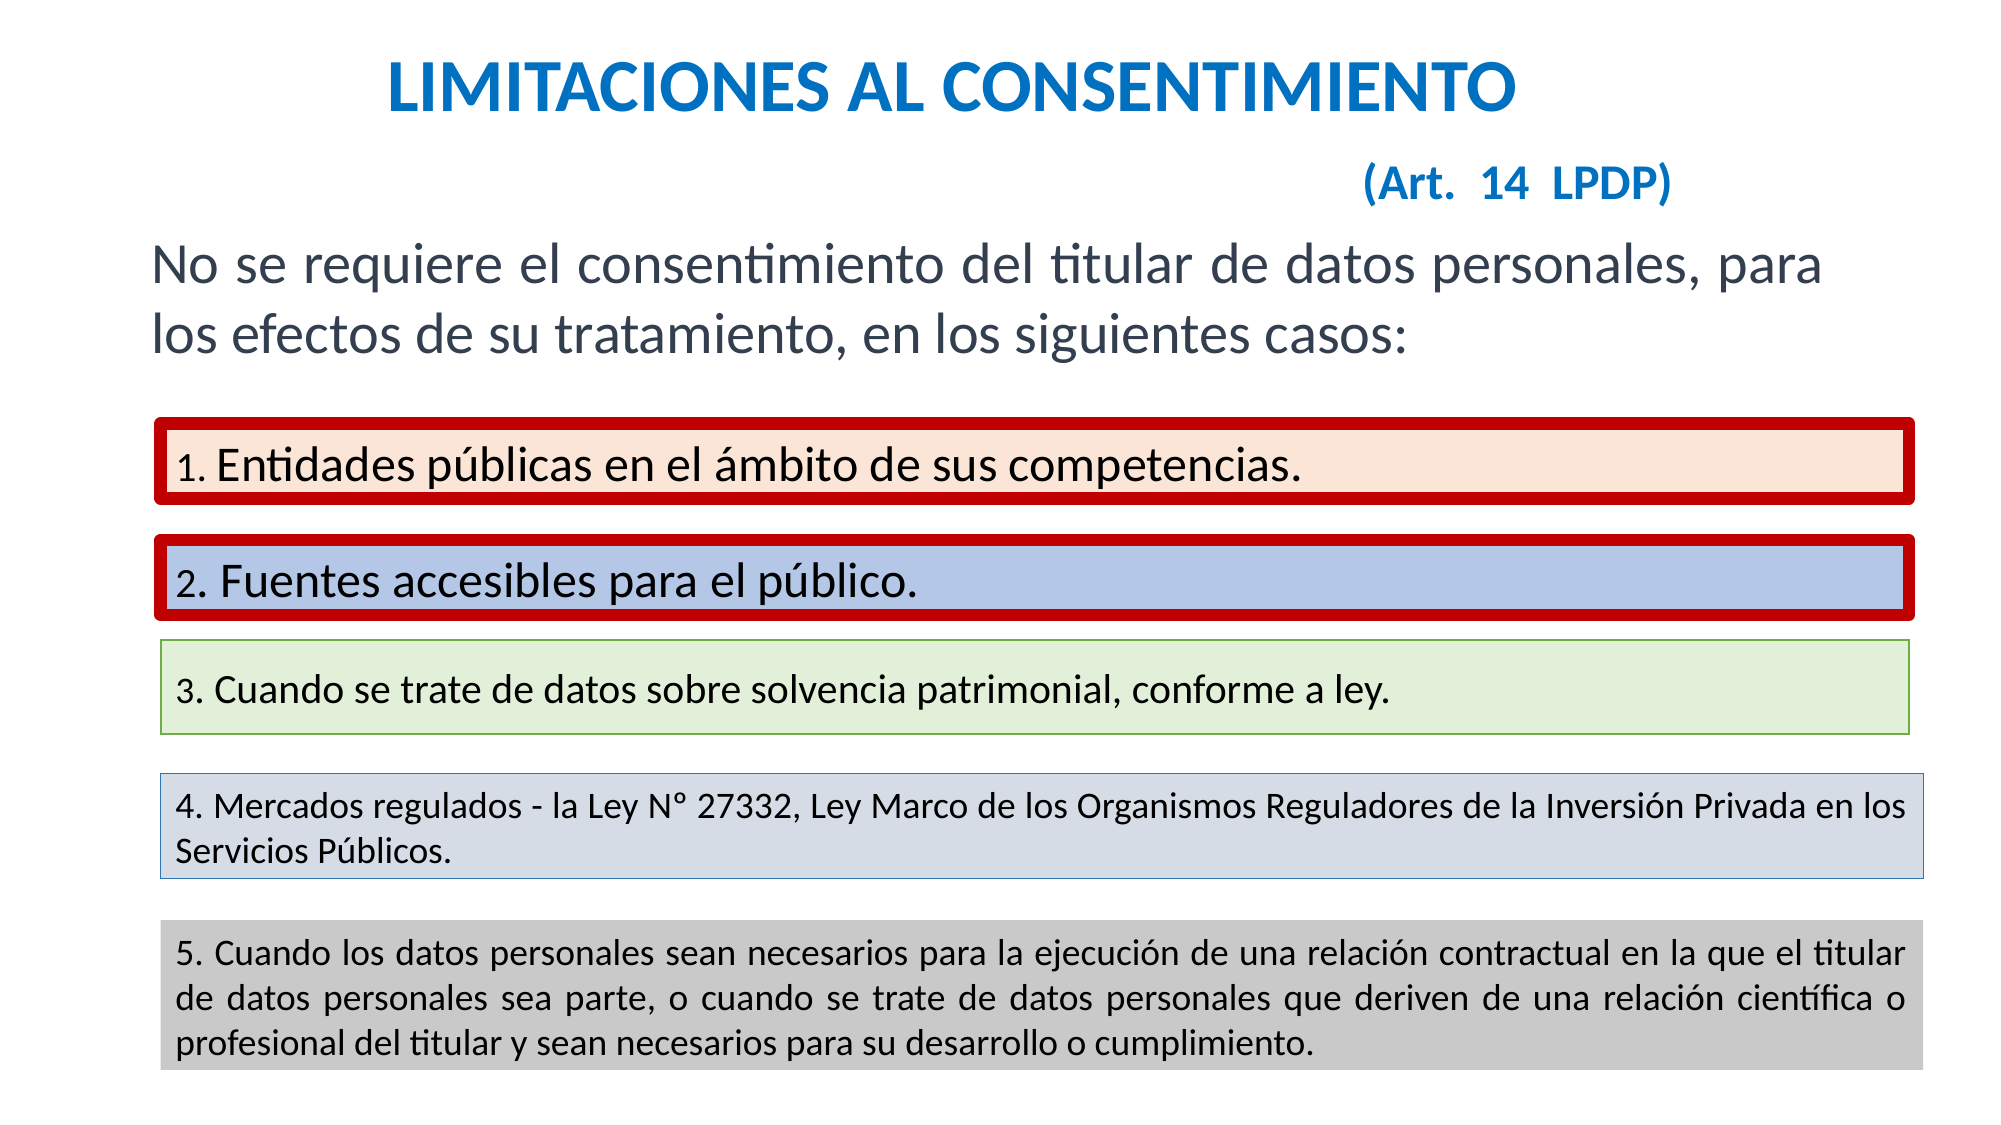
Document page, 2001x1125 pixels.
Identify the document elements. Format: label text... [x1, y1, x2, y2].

text_box 2. Fuentes accesibles para el público. [160, 540, 1909, 615]
text_box 1. Entidades públicas en el ámbito de sus competencias. [160, 423, 1909, 499]
text_box 3. Cuando se trate de datos sobre solvencia patrimonial, conforme a ley. [160, 639, 1910, 735]
text_box LIMITACIONES AL CONSENTIMIENTO [191, 28, 1714, 134]
text_box No se requiere el consentimiento del titular de datos personales, para los efectos de su tratamiento, en los siguientes casos: [136, 217, 1840, 418]
text_box (Art. 14 LPDP) [1347, 141, 1711, 217]
text_box 5. Cuando los datos personales sean necesarios para la ejecución de una relación contractual en la que el titular de datos personales sea parte, o cuando se trate de datos personales que deriven de una relación científica o profesional del titular y sean necesarios para su desarrollo o cumplimiento. [160, 920, 1924, 1070]
text_box 4. Mercados regulados - la Ley Nº 27332, Ley Marco de los Organismos Reguladores de la Inversión Privada en los Servicios Públicos. [160, 773, 1924, 879]
